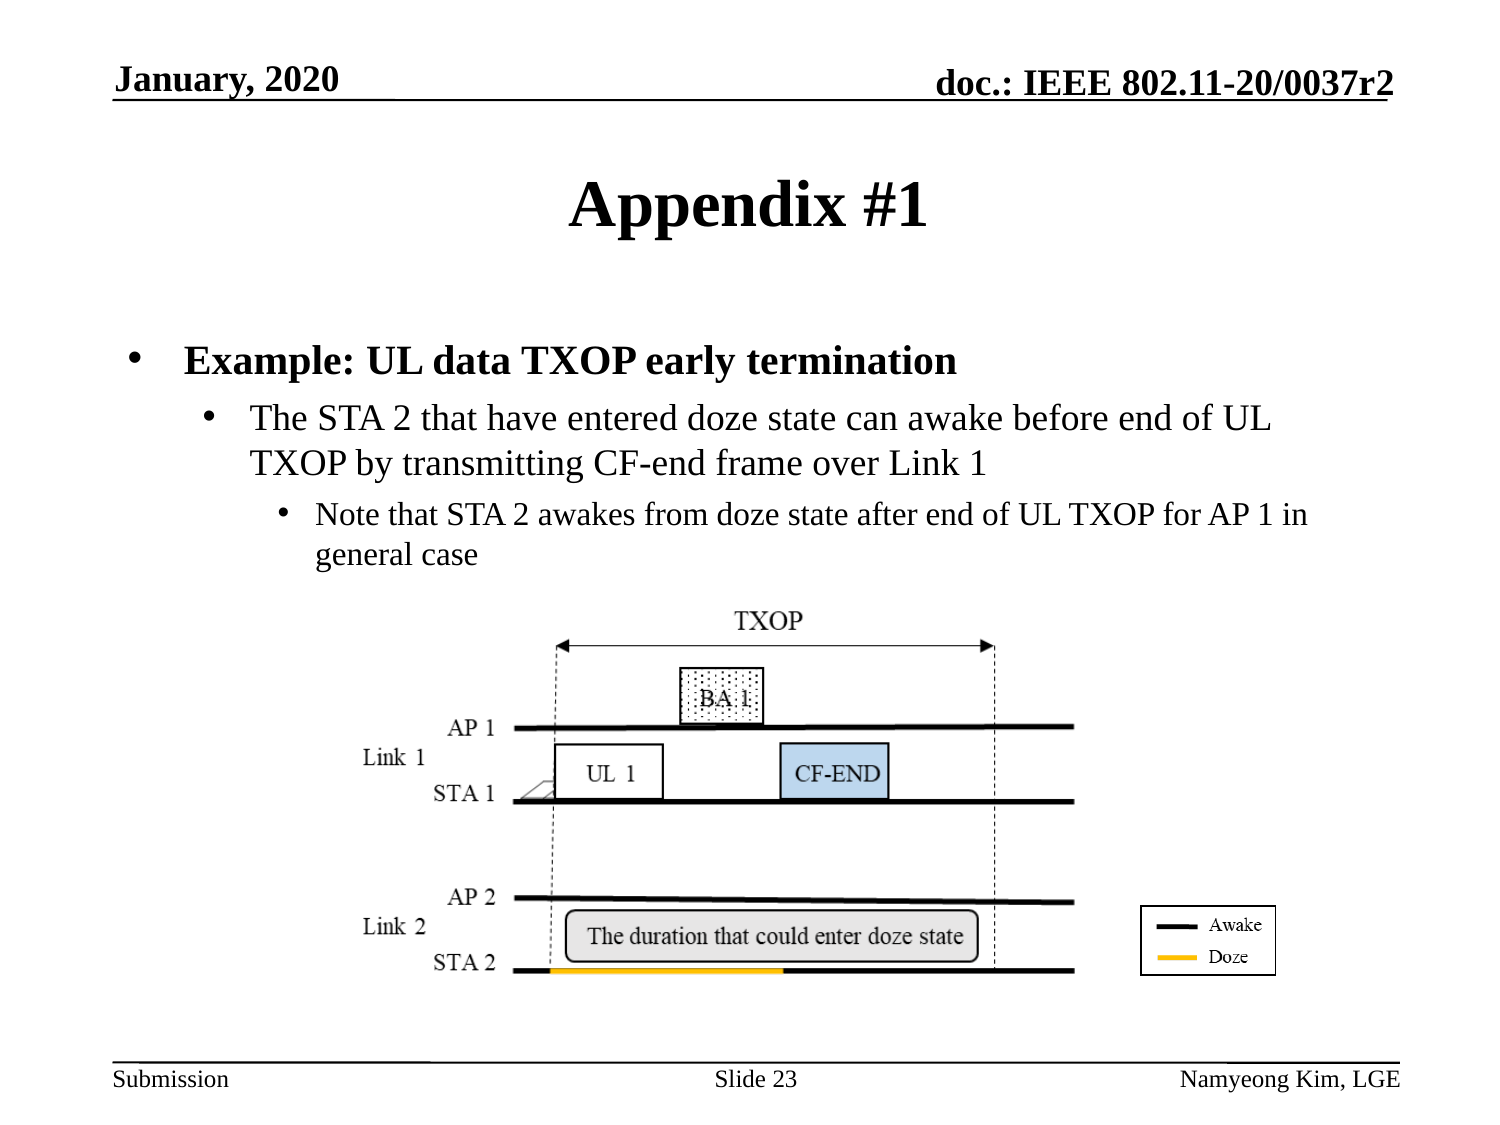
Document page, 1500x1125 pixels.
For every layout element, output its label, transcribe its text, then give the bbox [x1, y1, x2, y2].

picture [1139, 904, 1276, 979]
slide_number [114, 54, 423, 100]
slide_number Slide 23 [712, 1061, 800, 1123]
picture [347, 595, 1079, 991]
title Appendix #1 [112, 112, 1388, 288]
footer Namyeong Kim, LGE [878, 1061, 1402, 1093]
list Example: UL data TXOP early termination The STA 2 that have entered doze state can awake before end of UL TXOP by transmitting CF-end frame over Link 1 Note that STA 2 awakes from doze state after end of UL TXOP for AP 1 in general case [112, 324, 1388, 1000]
